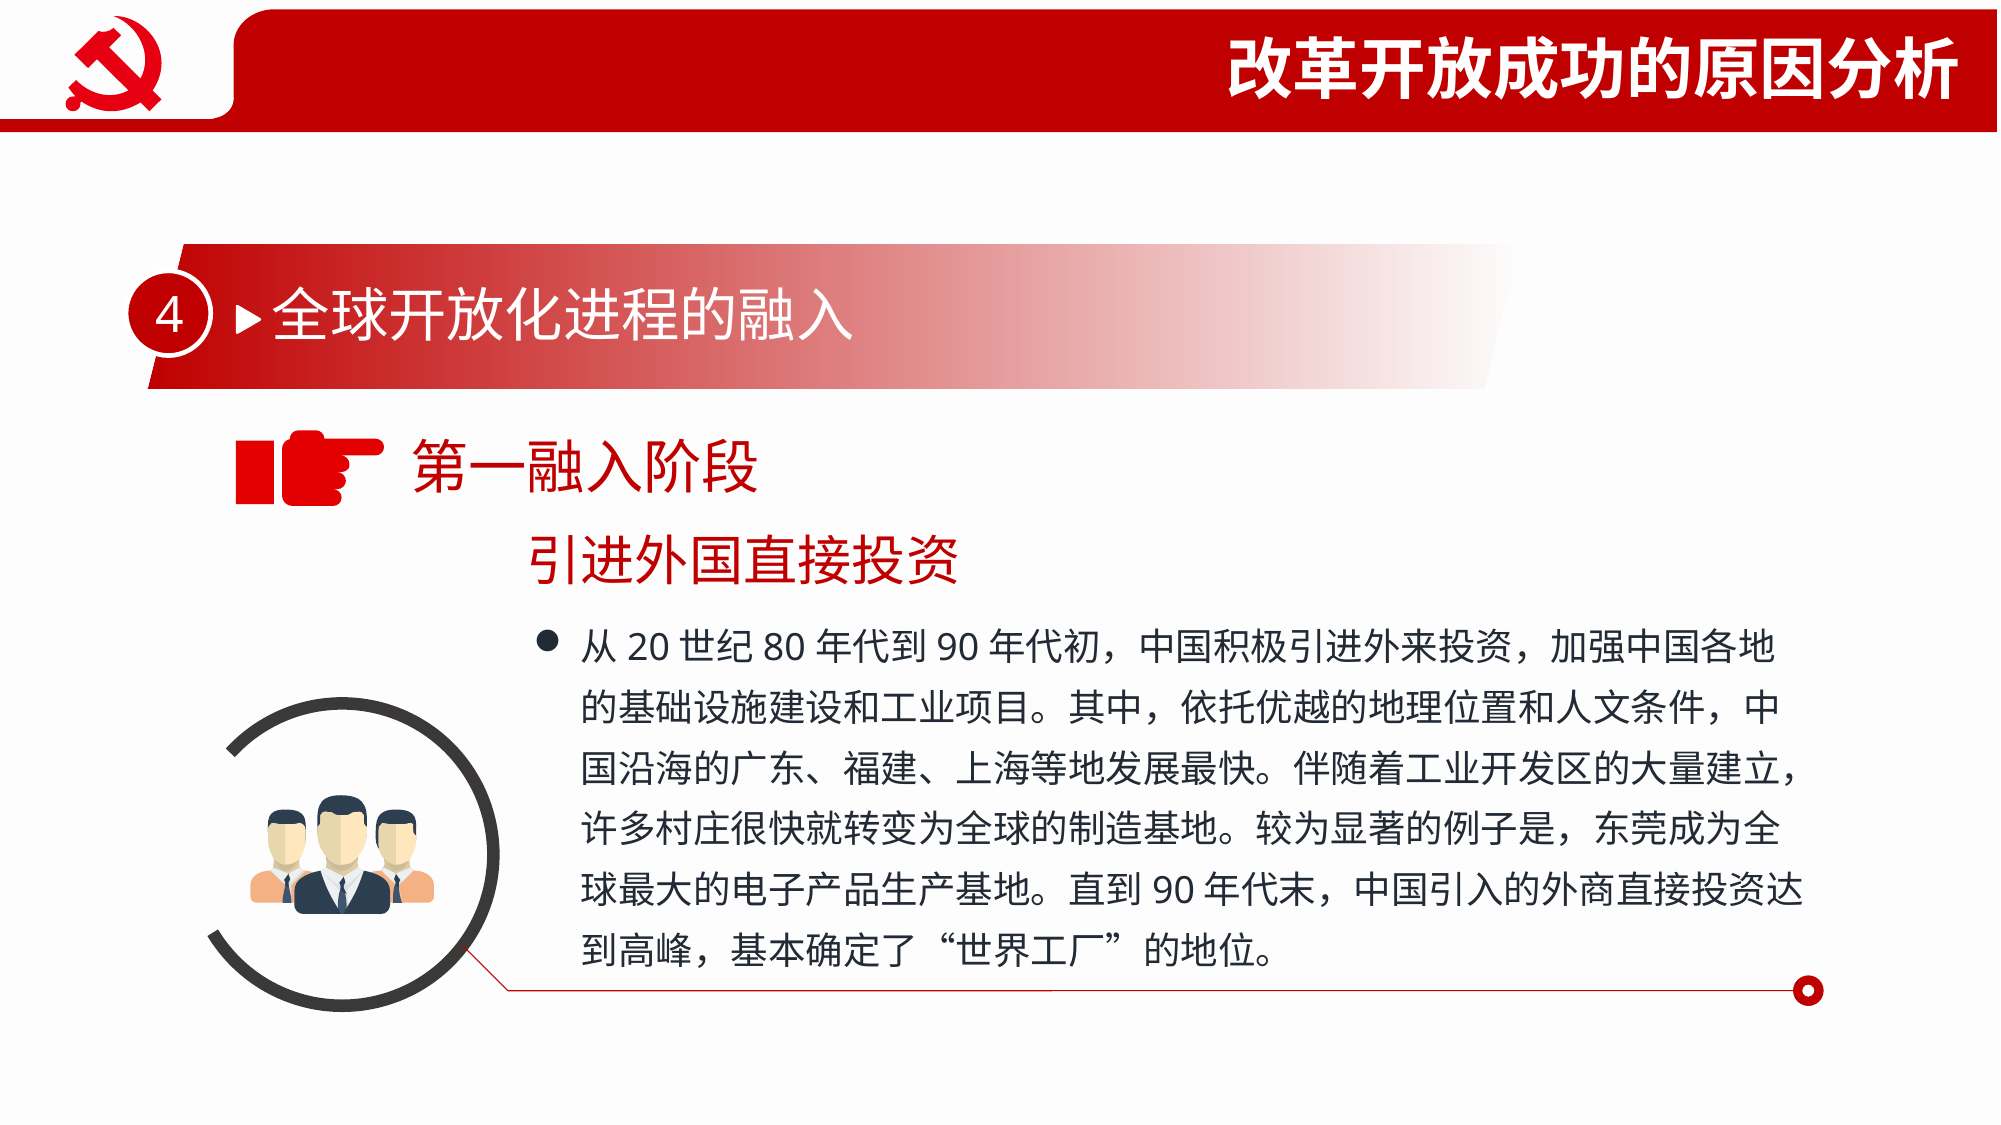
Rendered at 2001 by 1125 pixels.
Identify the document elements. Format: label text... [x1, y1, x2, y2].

text_box 全球开放化进程的融入 [257, 270, 1388, 356]
text_box [235, 305, 262, 334]
text_box [212, 702, 494, 1007]
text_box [462, 945, 1823, 1005]
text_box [235, 430, 384, 506]
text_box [250, 795, 434, 914]
text_box [147, 244, 1520, 389]
text_box 引进外国直接投资 [511, 519, 976, 599]
text_box 从20世纪80年代到90年代初，中国积极引进外来投资，加强中国各地的基础设施建设和工业项目。其中，依托优越的地理位置和人文条件，中国沿海的广东、福建、上海等地发展最快。伴随着工业开发区的大量建立，许多村庄很快就转变为全球的制造基地。较为显著的例子是，东莞成为全球最大的电子产品生产基地。直到90年代末，中国引入的外商直接投资达到高峰，基本确定了“世界工厂”的地位。 [518, 600, 1823, 945]
text_box 第一融入阶段 [395, 422, 775, 507]
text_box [125, 270, 211, 356]
